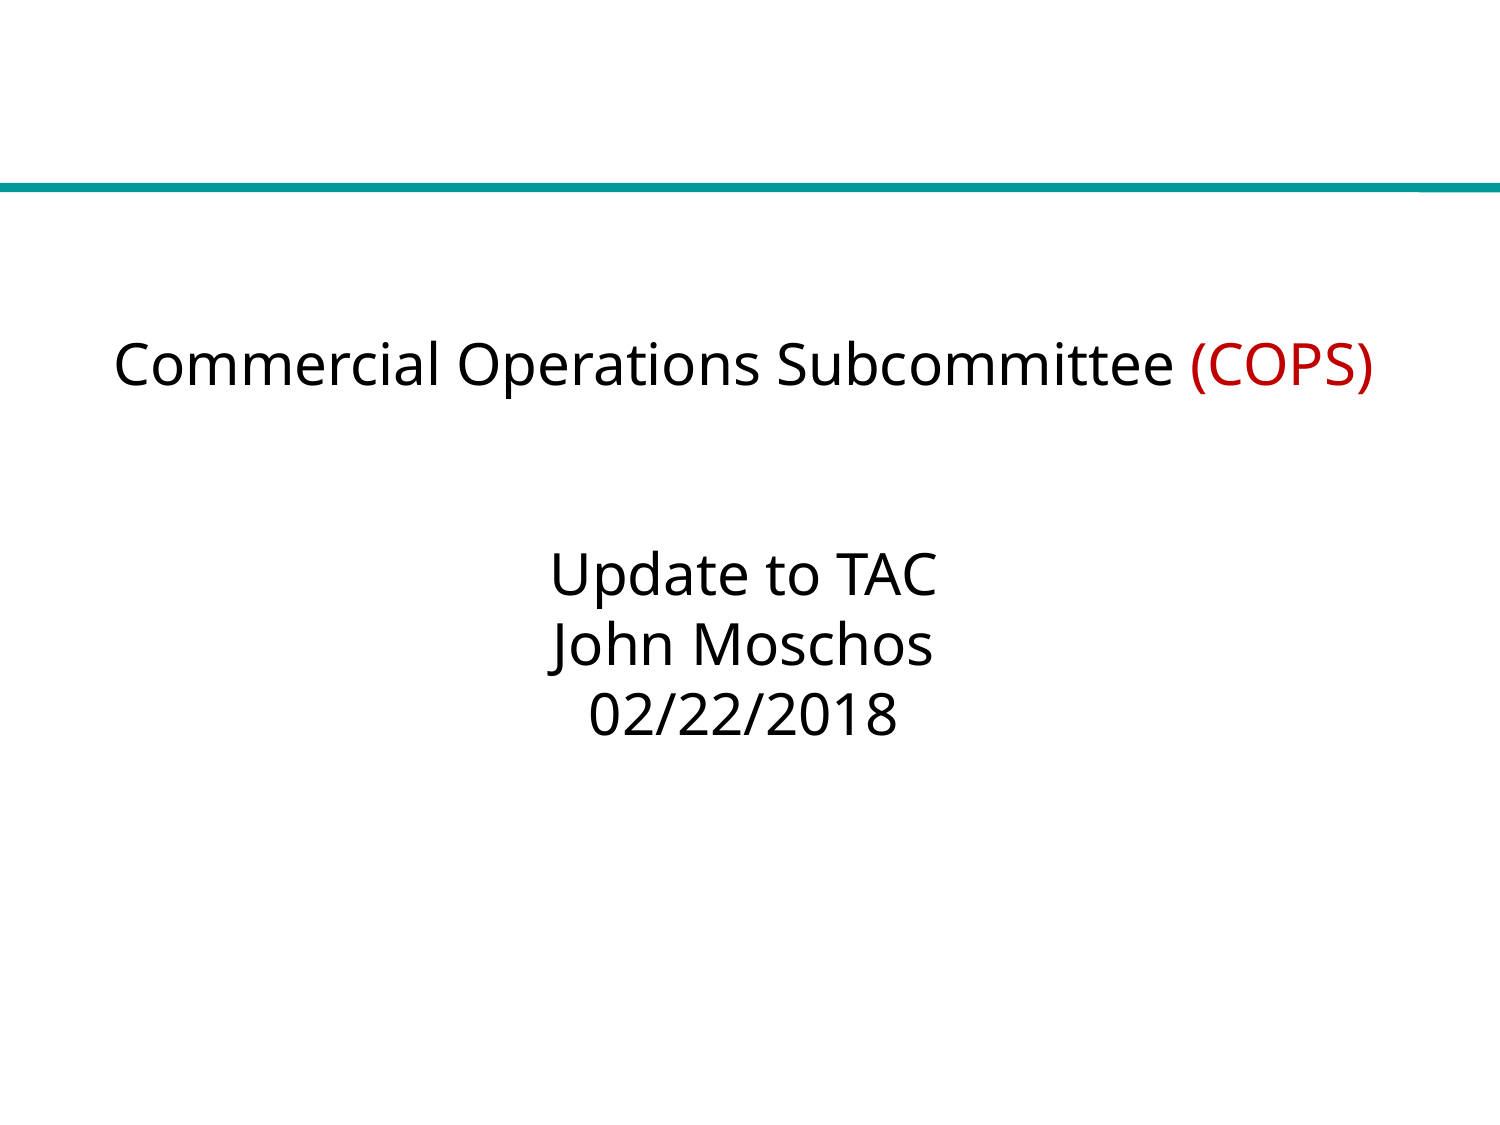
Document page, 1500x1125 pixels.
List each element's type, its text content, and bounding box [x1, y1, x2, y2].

title Commercial Operations Subcommittee (COPS) Update to TAC John Moschos 02/22/2018 [62, 200, 1425, 875]
